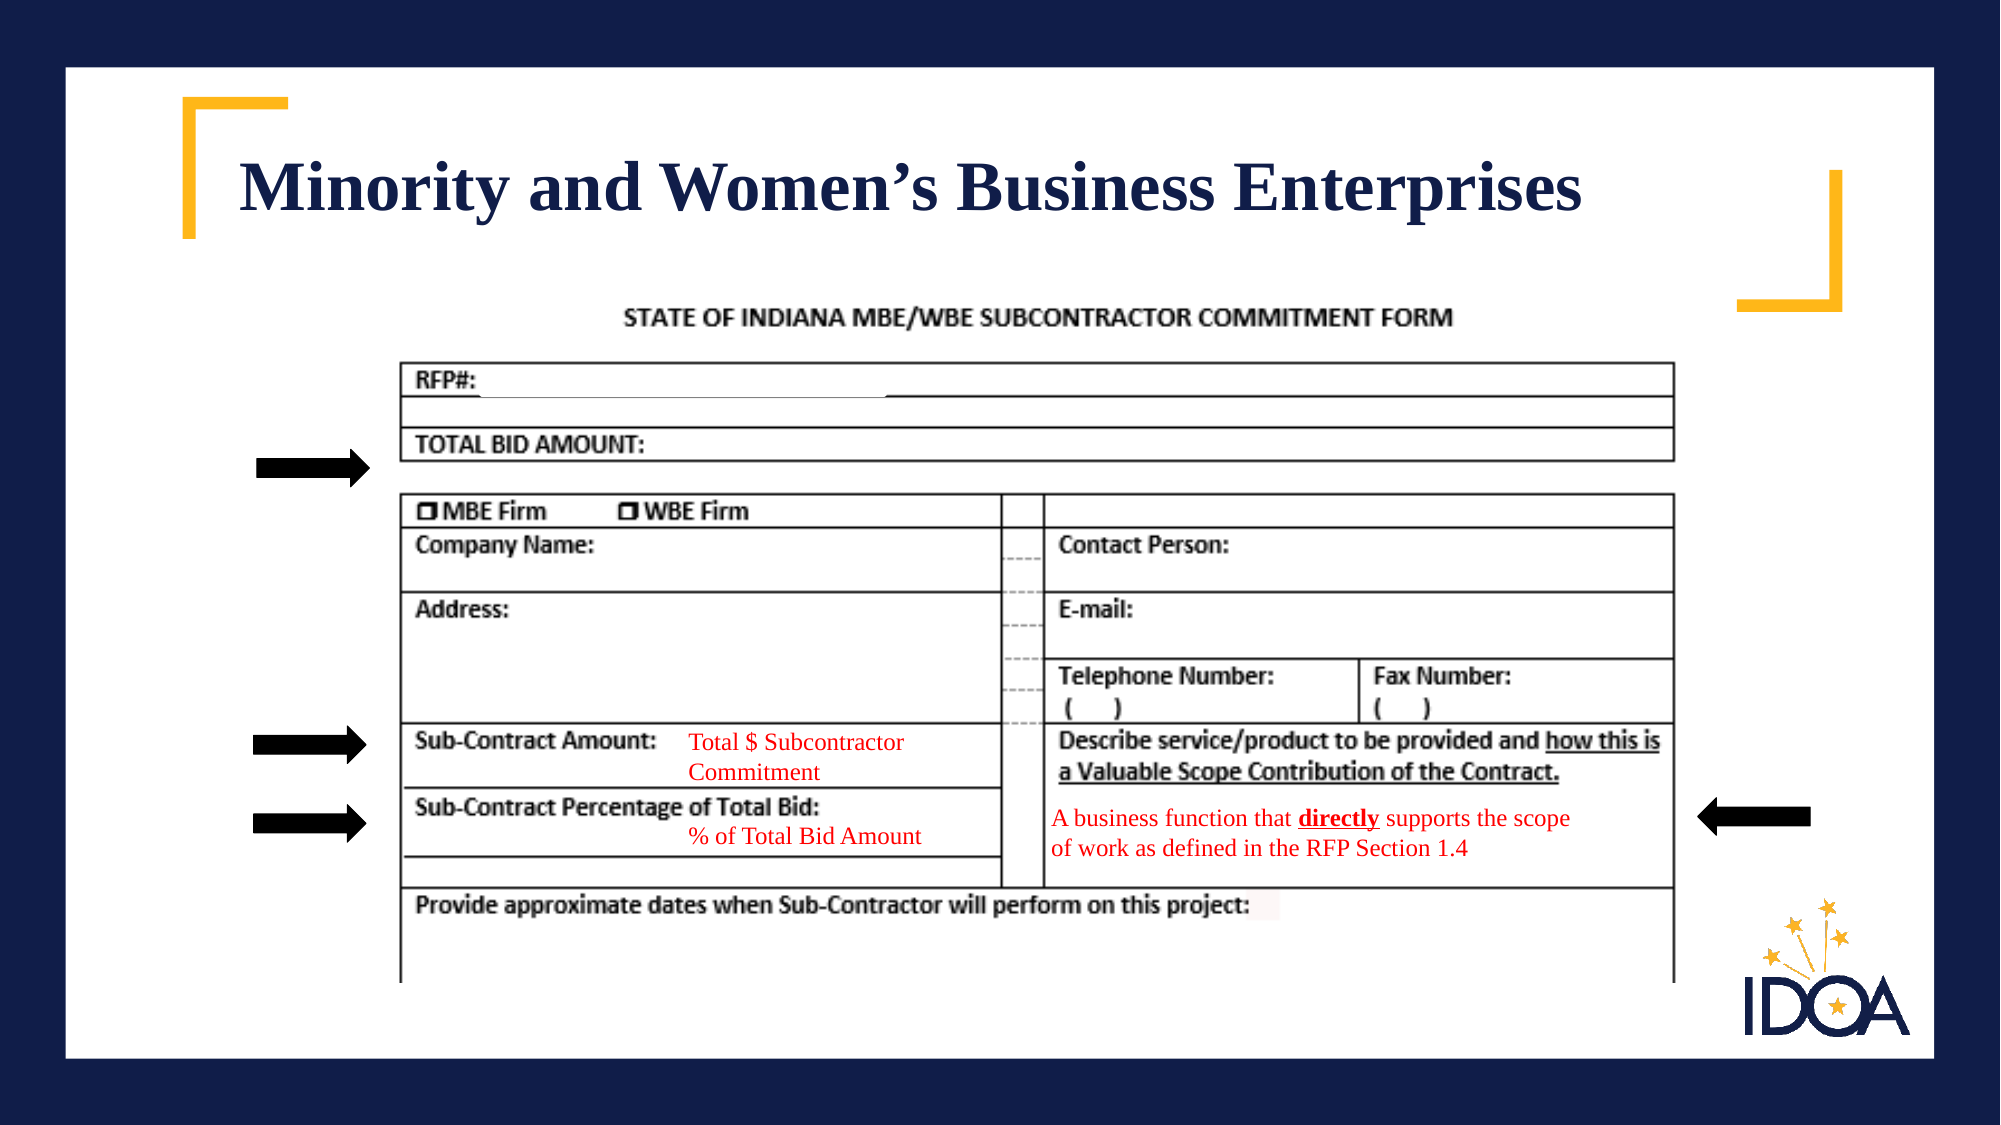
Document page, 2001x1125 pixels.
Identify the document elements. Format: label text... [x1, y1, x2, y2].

text_box [253, 804, 367, 843]
text_box [253, 725, 367, 764]
picture [1702, 857, 1959, 1114]
title Minority and Women’s Business Enterprises [225, 142, 1800, 279]
text_box [256, 448, 369, 488]
text_box [1698, 797, 1811, 836]
picture [369, 278, 1698, 983]
